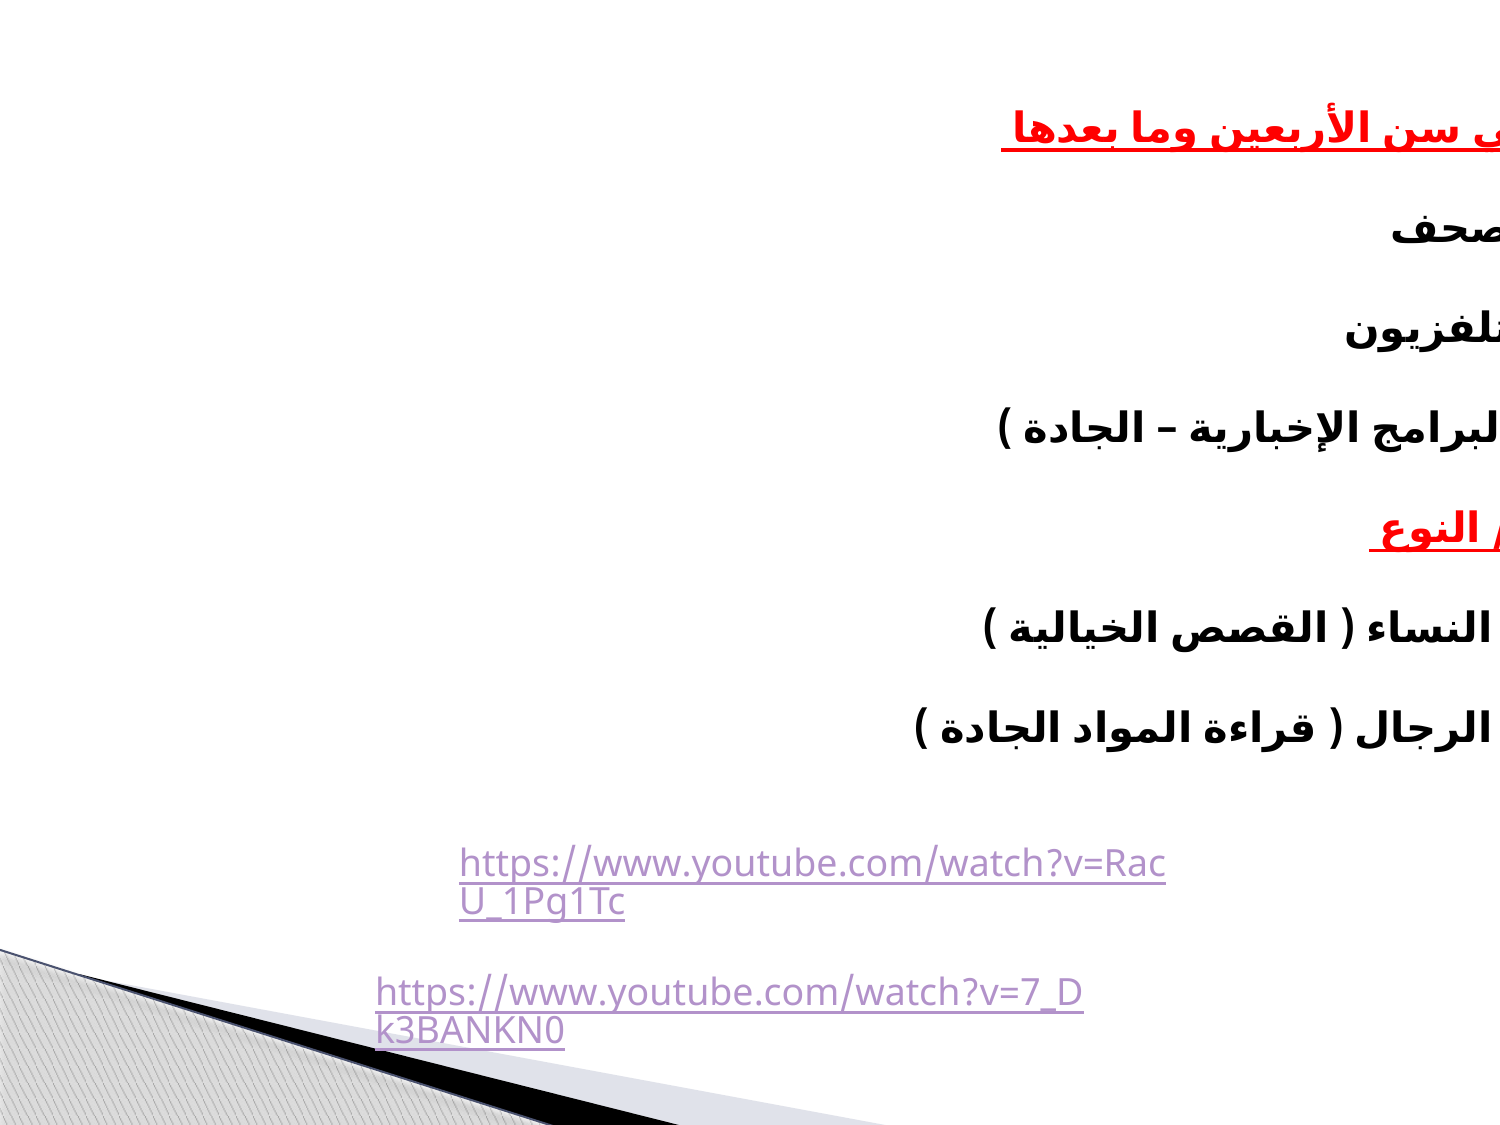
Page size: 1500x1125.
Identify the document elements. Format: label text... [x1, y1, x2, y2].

text_box https://www.youtube.com/watch?v=RacU_1Pg1Tc [597, 831, 1348, 986]
text_box في سن الأربعين وما بعدها الصحف التلفزيون ( البرامج الإخبارية – الجادة ) ج/ النوع 1- النساء ( القصص الخيالية ) 2- الرجال ( قراءة المواد الجادة ) [887, 93, 1500, 909]
text_box https://www.youtube.com/watch?v=7_Dk3BANKN0 [538, 960, 1289, 1070]
